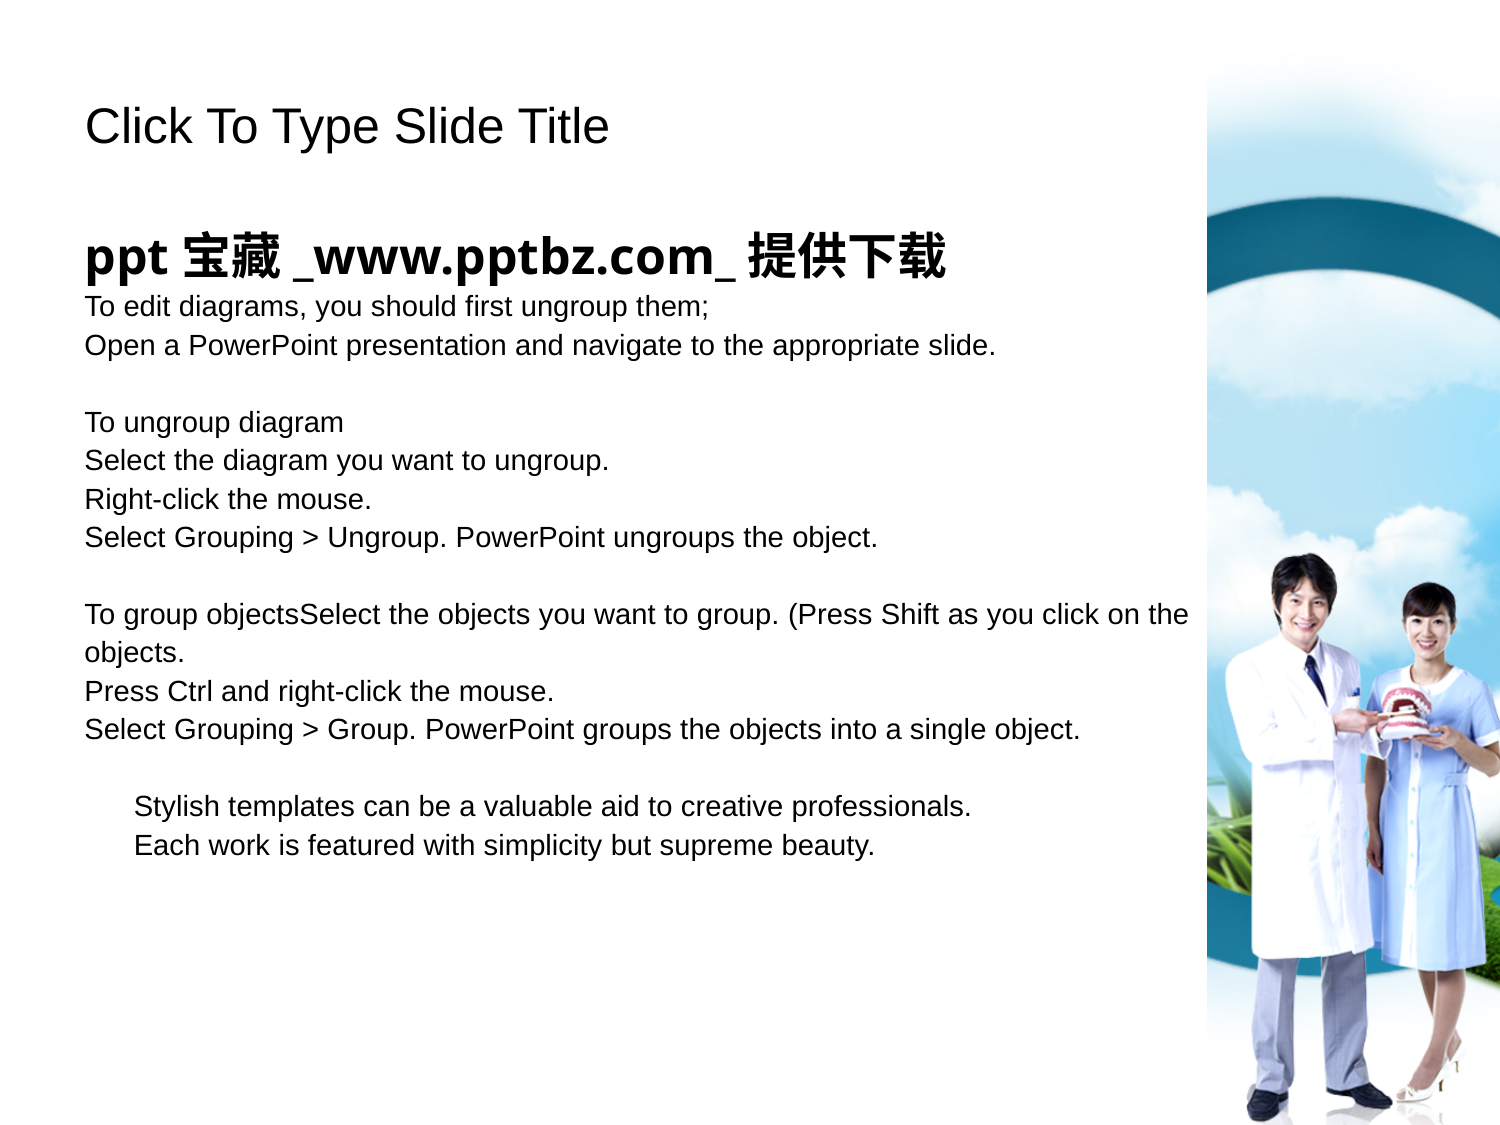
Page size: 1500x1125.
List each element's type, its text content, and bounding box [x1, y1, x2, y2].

picture [1207, 0, 1500, 1125]
text_box ppt宝藏_www.pptbz.com_提供下载 To edit diagrams, you should first ungroup them; Open a PowerPoint presentation and navigate to the appropriate slide. To ungroup diagram Select the diagram you want to ungroup. Right-click the mouse. Select Grouping > Ungroup. PowerPoint ungroups the object. To group objectsSelect the objects you want to group. (Press Shift as you click on the objects. Press Ctrl and right-click the mouse. Select Grouping > Group. PowerPoint groups the objects into a single object. Stylish templates can be a valuable aid to creative professionals. Each work is featured with simplicity but supreme beauty. [69, 210, 1232, 897]
text_box Click To Type Slide Title [70, 86, 683, 161]
